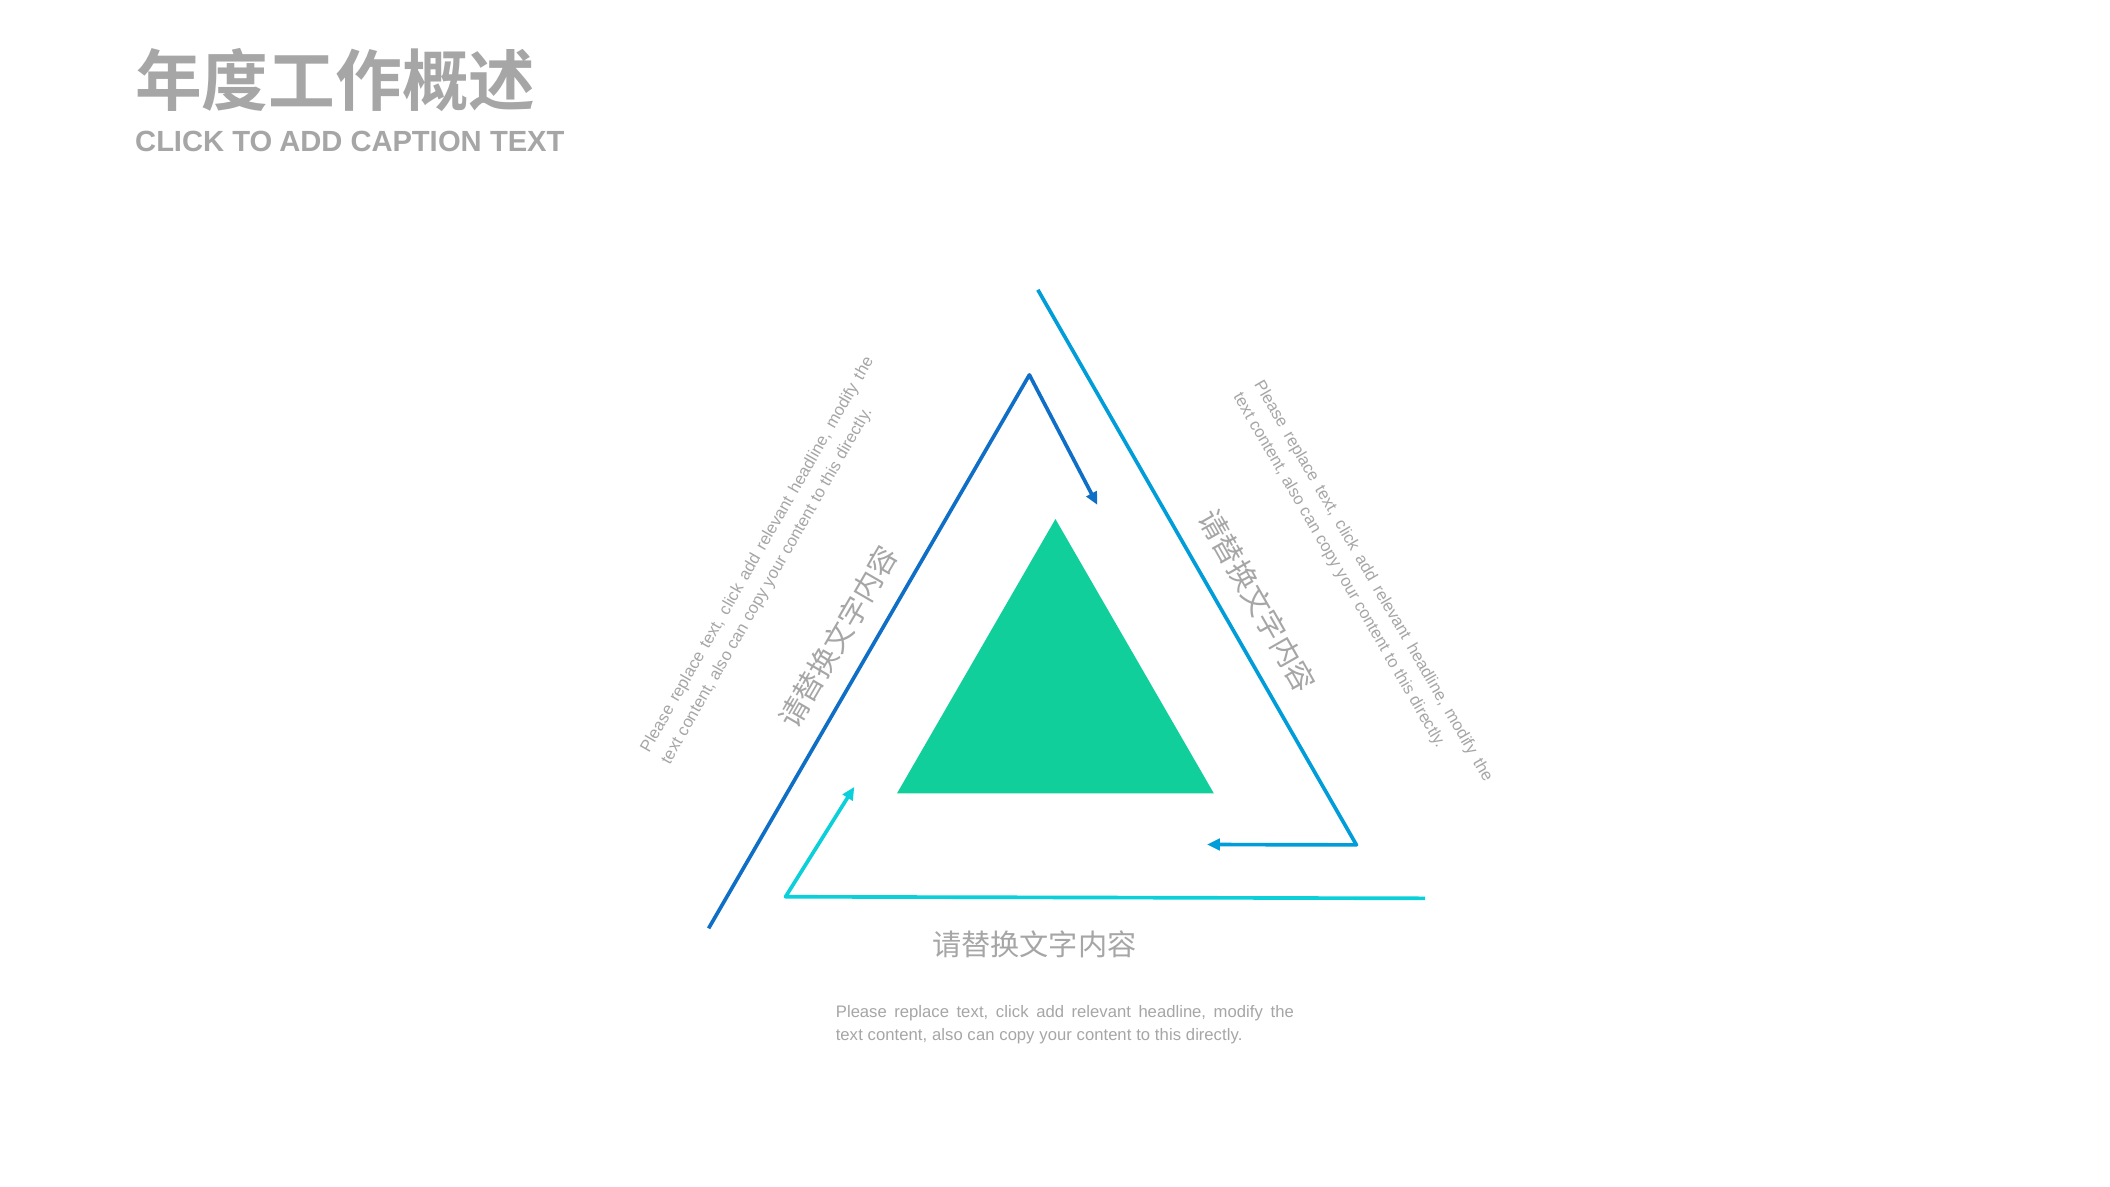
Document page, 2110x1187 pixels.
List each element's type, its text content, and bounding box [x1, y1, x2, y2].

text_box CLICK TO ADD CAPTION TEXT [135, 122, 596, 158]
text_box 年度工作概述 [135, 38, 596, 119]
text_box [1037, 289, 1398, 852]
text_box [748, 787, 1426, 1051]
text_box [708, 317, 1098, 929]
